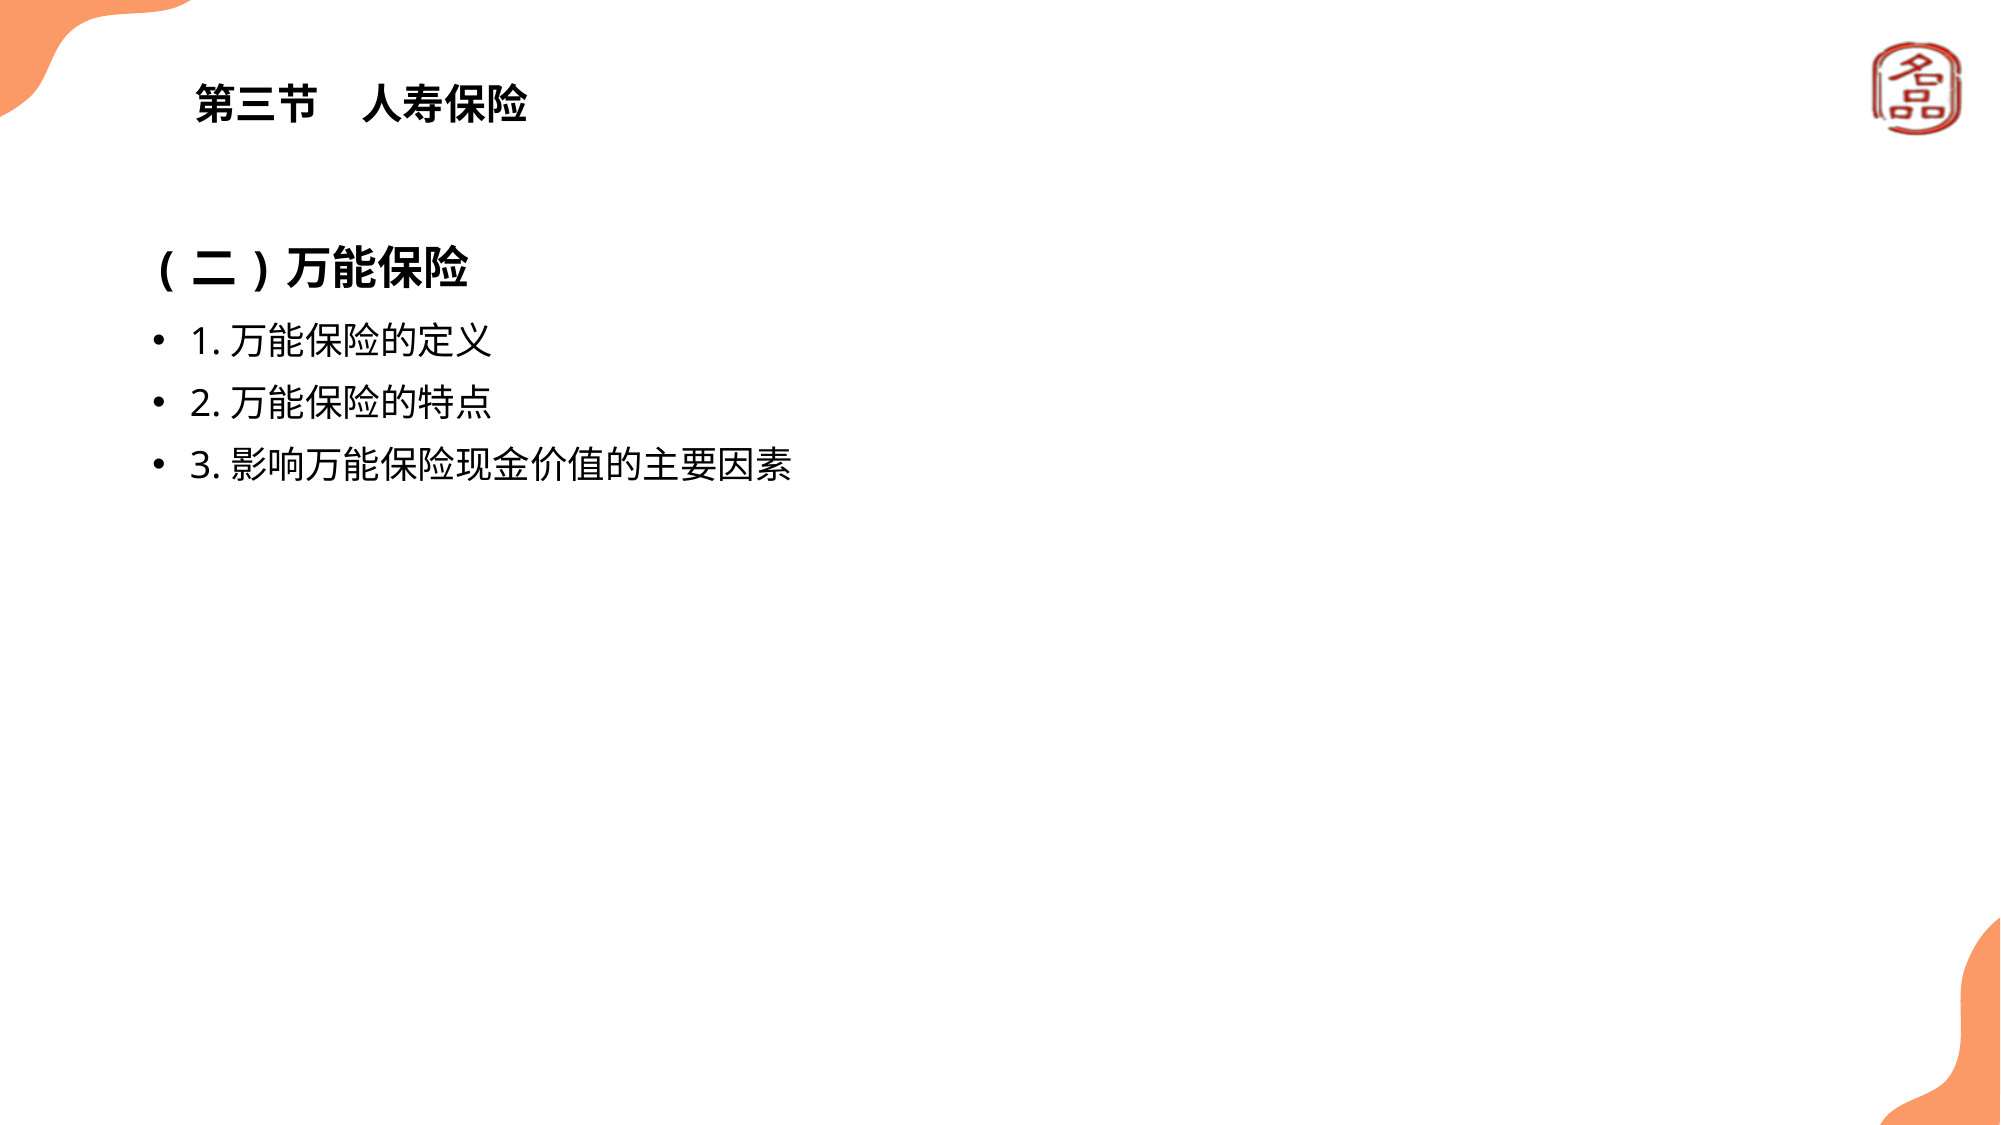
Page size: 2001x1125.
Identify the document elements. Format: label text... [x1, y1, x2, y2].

picture [1861, 10, 1990, 147]
title 第三节 人寿保险 [137, 60, 1863, 152]
list (二)万能保险 1.万能保险的定义 2.万能保险的特点 3.影响万能保险现金价值的主要因素 [137, 217, 1863, 1031]
